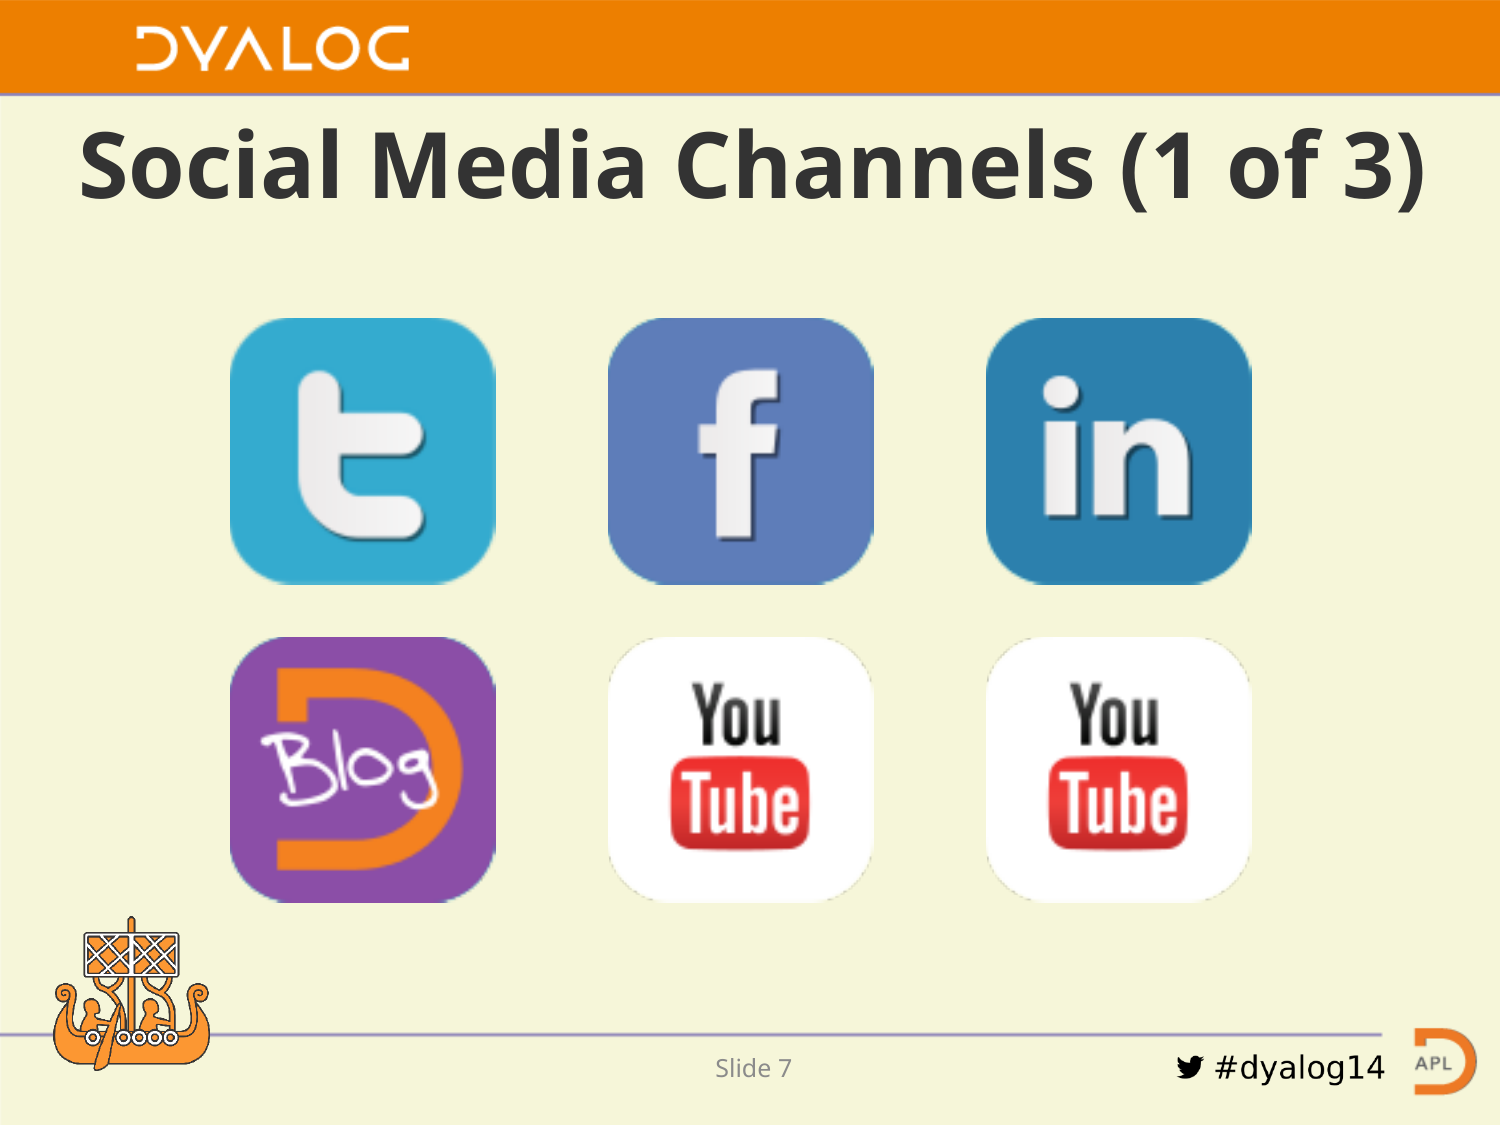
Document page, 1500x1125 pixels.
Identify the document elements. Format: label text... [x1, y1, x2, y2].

title Social Media Channels (1 of 3) [0, 99, 1500, 288]
slide_number Slide 6 [585, 1039, 923, 1100]
picture [0, 288, 1500, 1125]
picture [0, 0, 1500, 99]
